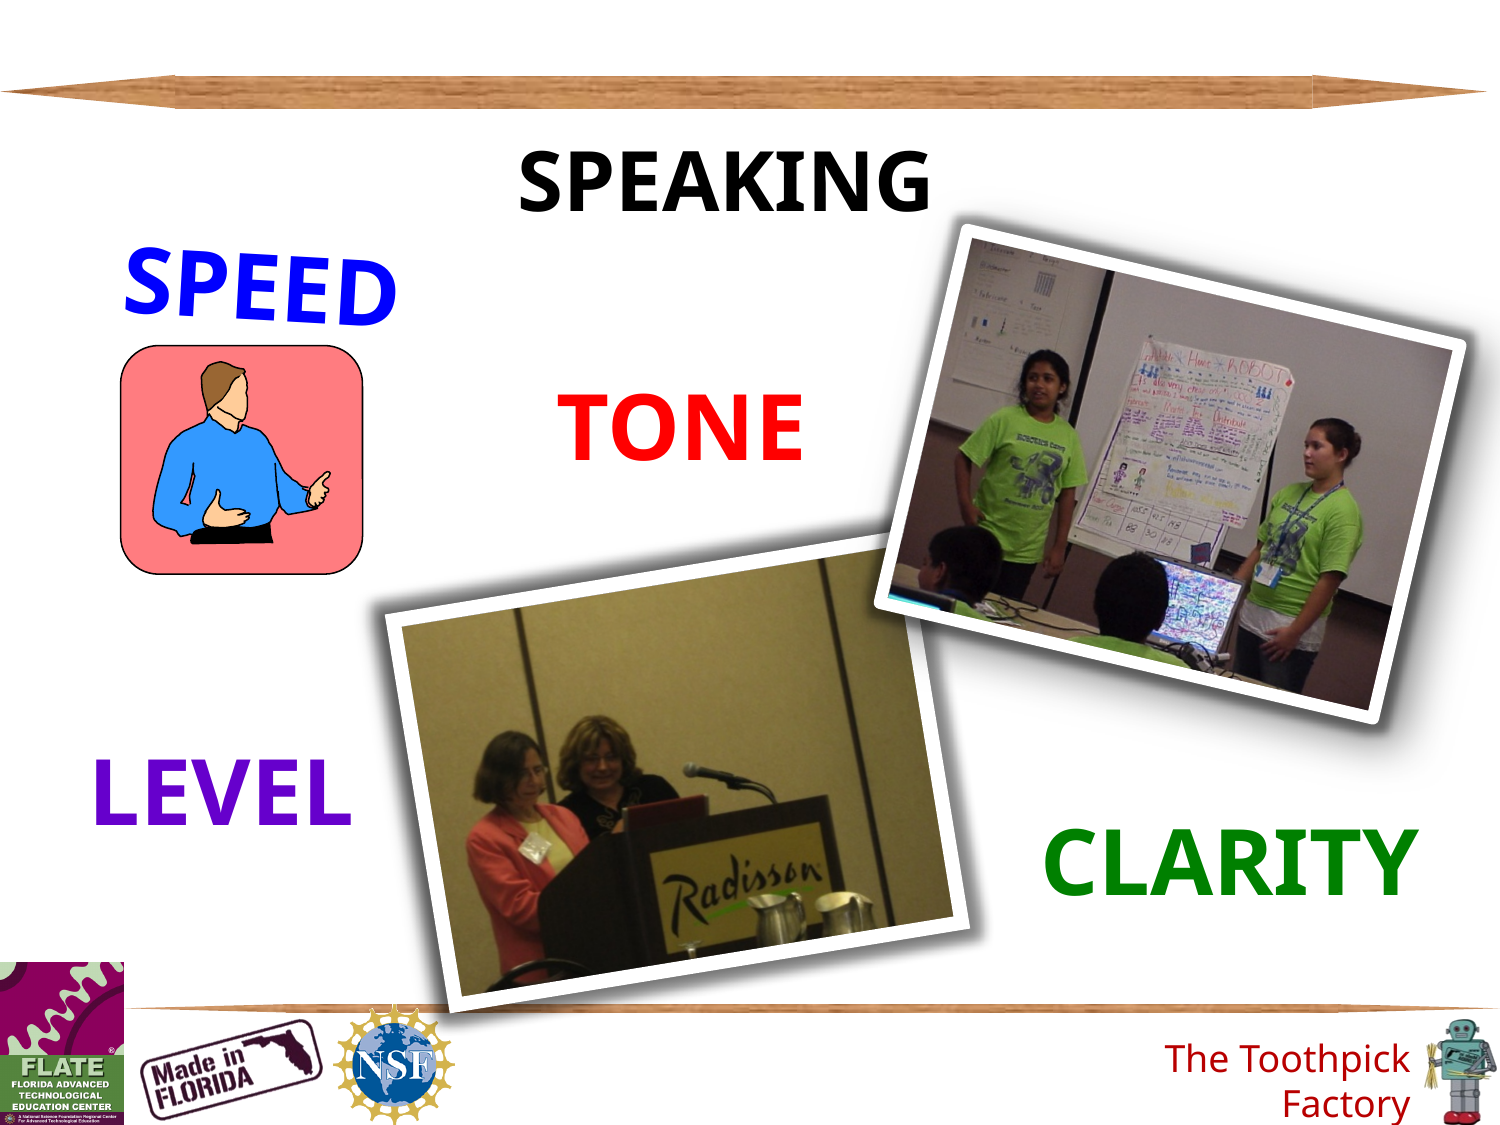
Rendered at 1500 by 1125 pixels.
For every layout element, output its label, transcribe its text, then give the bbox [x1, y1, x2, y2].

picture [402, 239, 1452, 996]
text_box LEVEL [74, 671, 371, 851]
text_box SPEED [104, 158, 423, 356]
text_box TONE [541, 306, 846, 486]
picture [0, 962, 455, 1125]
picture [1453, 88, 1488, 95]
picture [459, 1004, 1500, 1013]
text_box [120, 345, 363, 575]
text_box SPEAKING [0, 70, 1453, 236]
text_box CLARITY [1025, 796, 1436, 921]
picture [1424, 1015, 1500, 1125]
